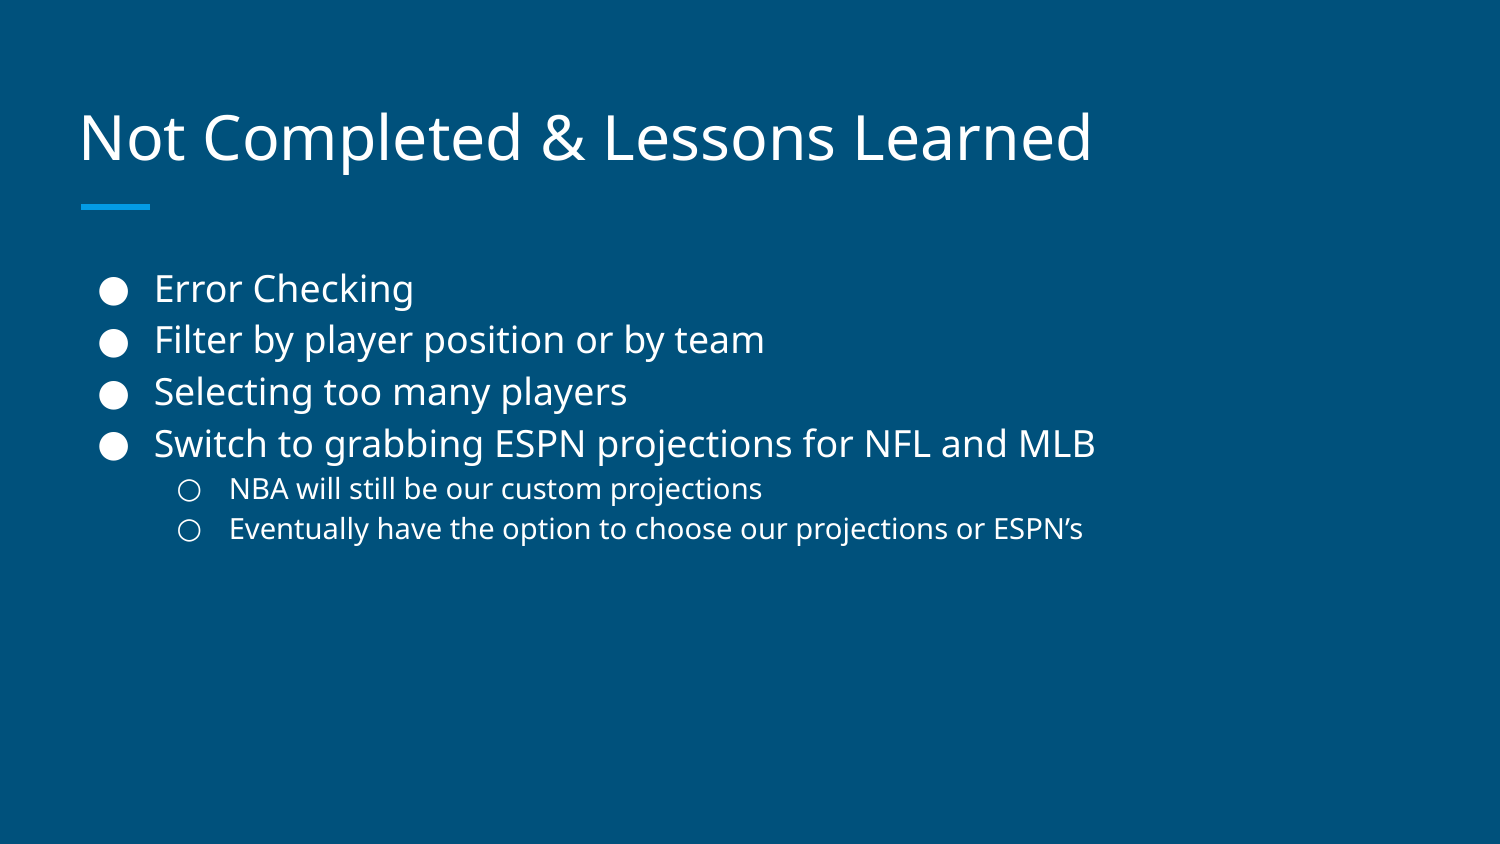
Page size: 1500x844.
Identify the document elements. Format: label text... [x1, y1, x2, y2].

list Error Checking Filter by player position or by team Selecting too many players Switch to grabbing ESPN projections for NFL and MLB NBA will still be our custom projections Eventually have the option to choose our projections or ESPN’s [63, 243, 1437, 749]
title Not Completed & Lessons Learned [63, 75, 1437, 188]
